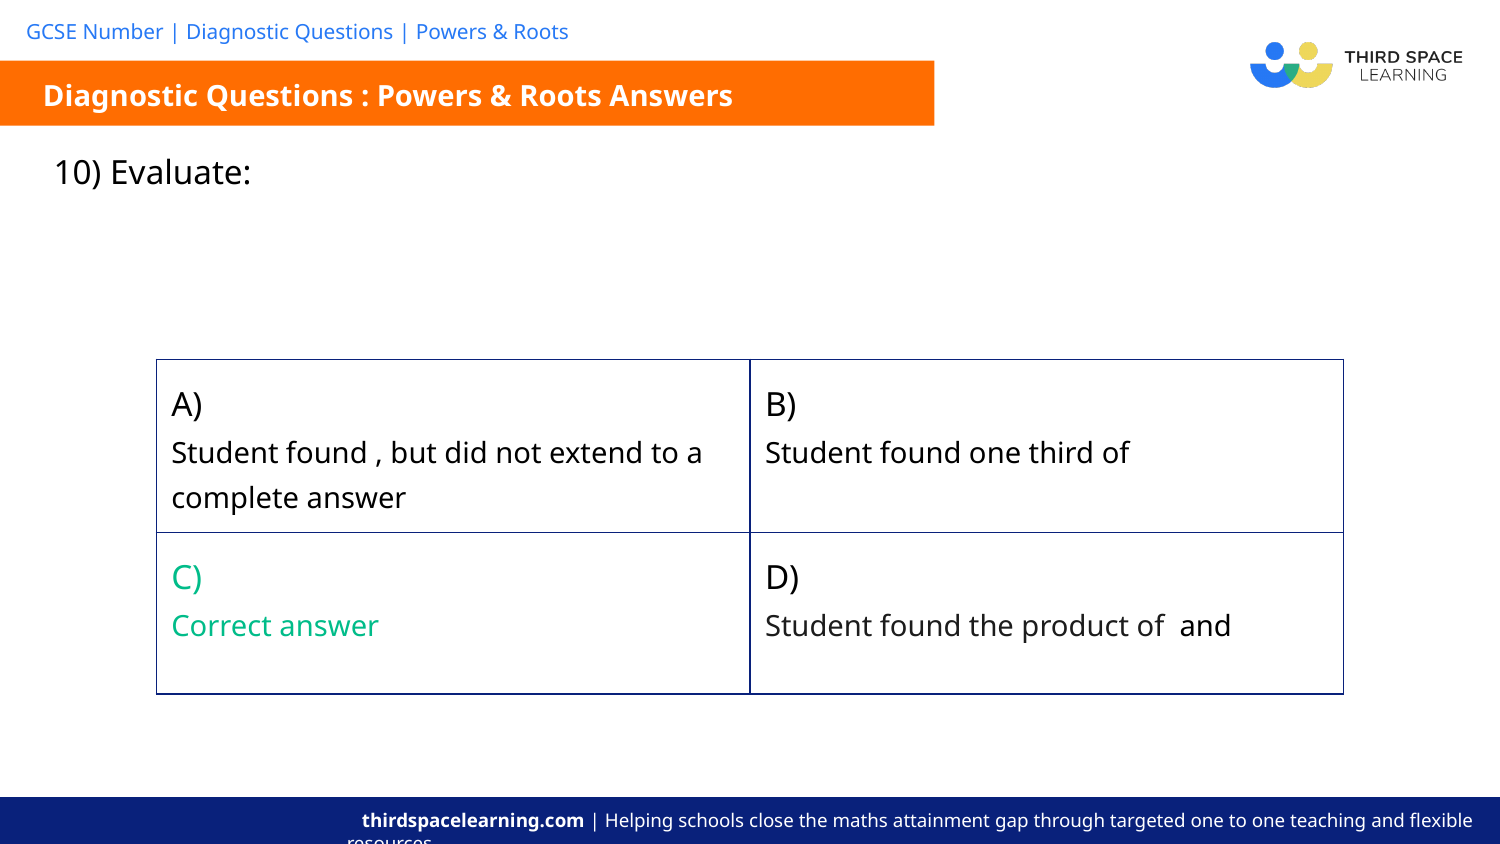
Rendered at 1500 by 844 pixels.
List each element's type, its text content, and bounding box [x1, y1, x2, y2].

picture [1250, 33, 1465, 99]
text_box Diagnostic Questions : Powers & Roots Answers [27, 61, 778, 127]
